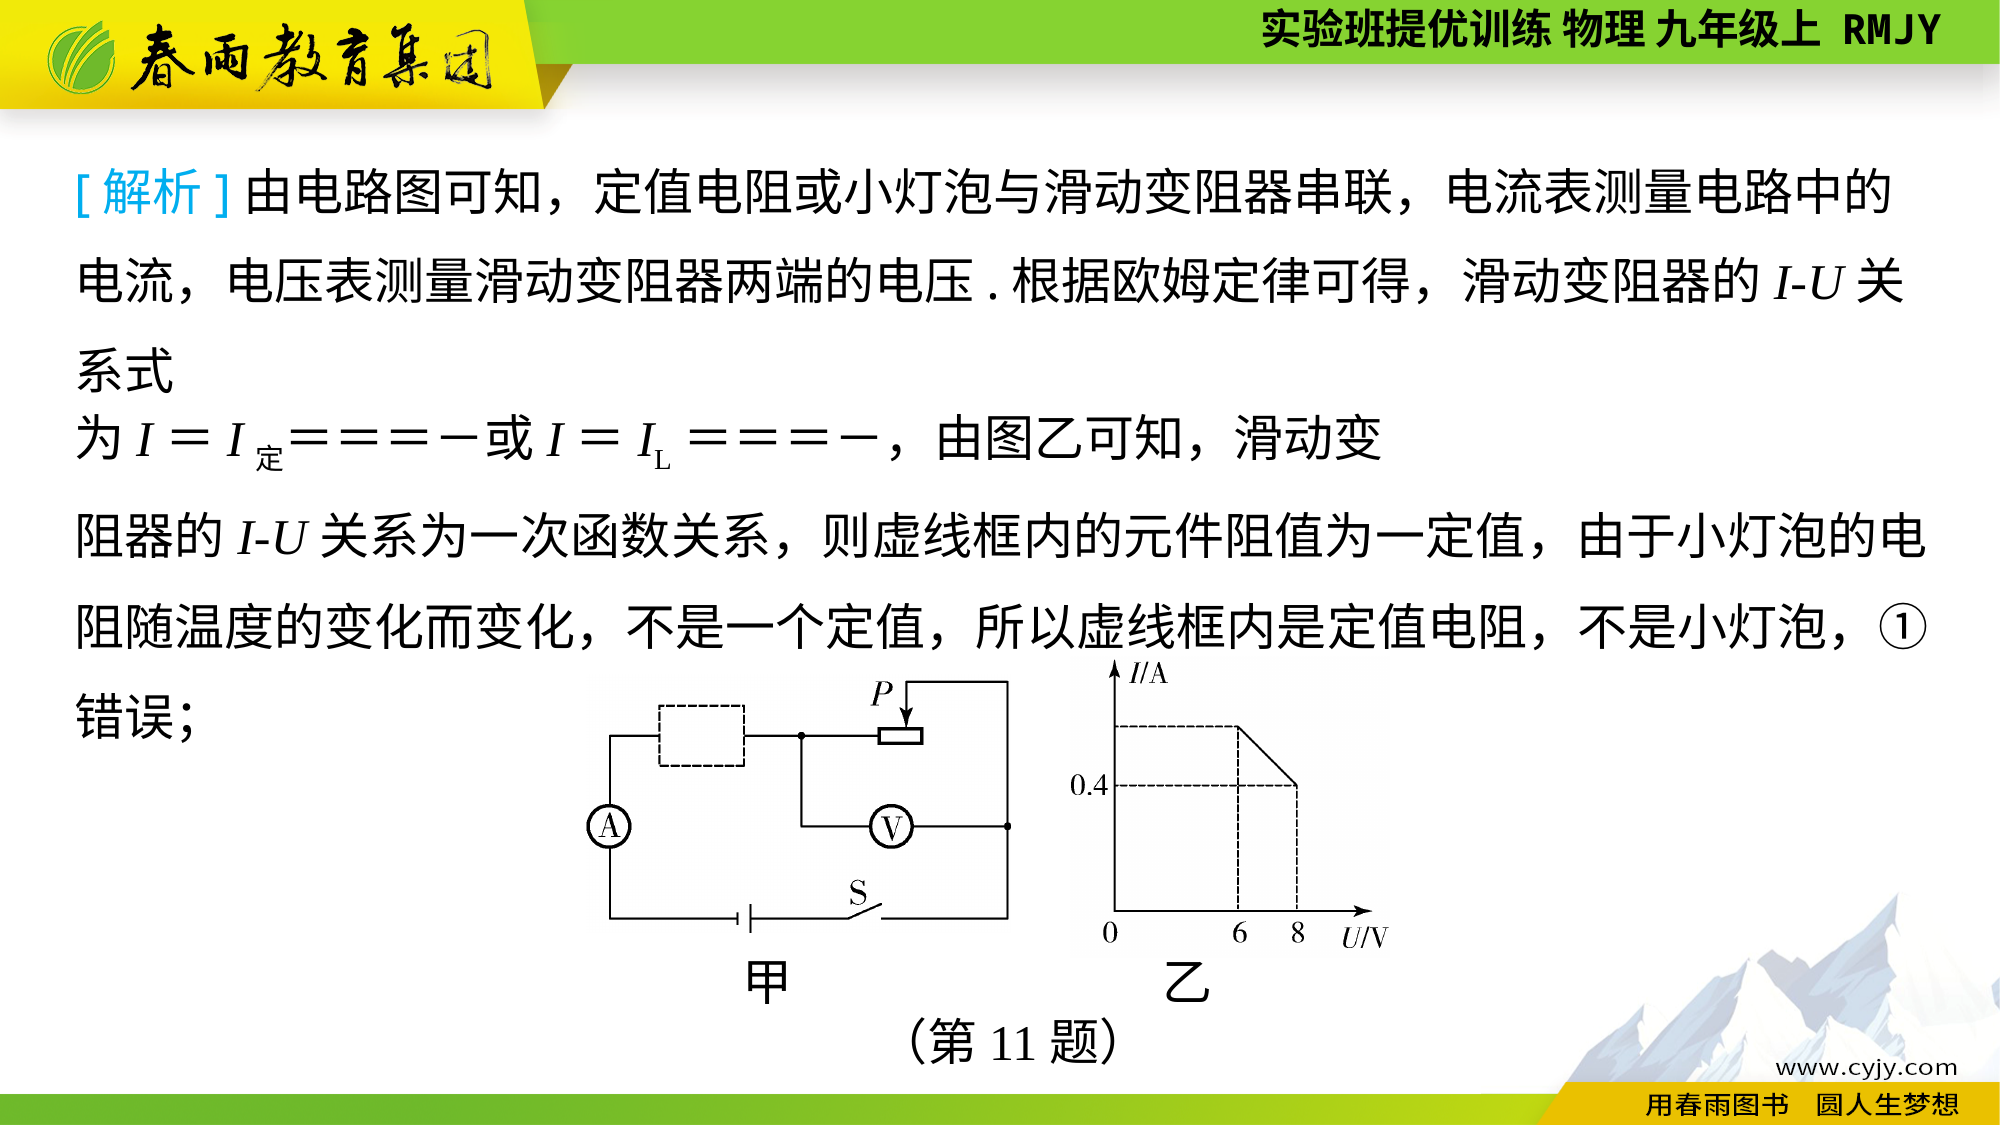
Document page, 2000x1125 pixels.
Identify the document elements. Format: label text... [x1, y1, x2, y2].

picture [0, 0, 2000, 1125]
text_box 甲 乙 （第11题） [728, 943, 1299, 1079]
